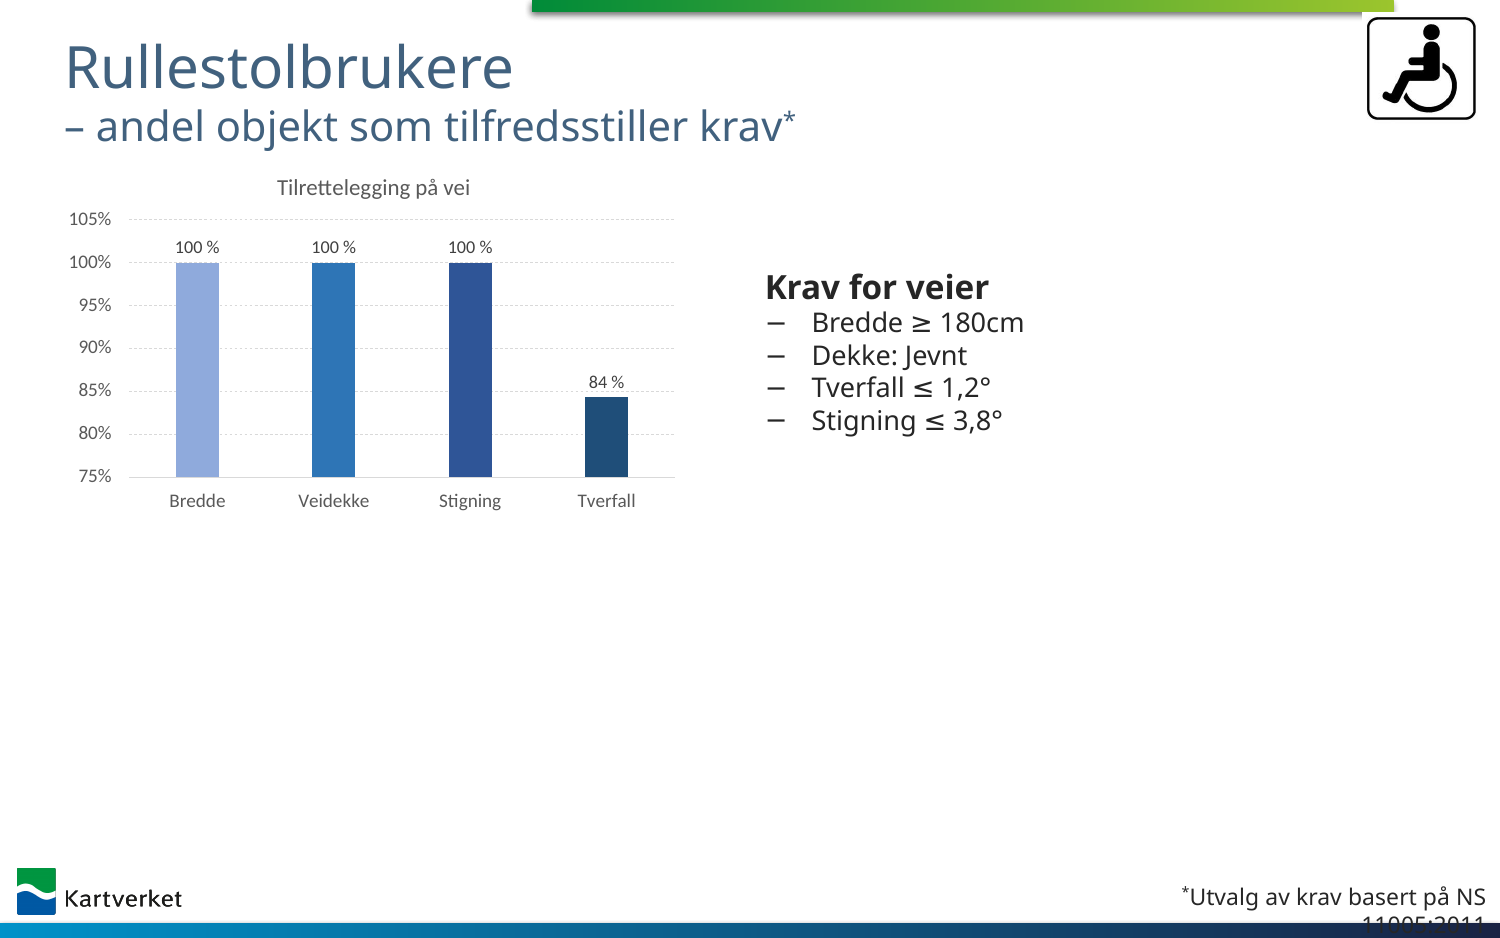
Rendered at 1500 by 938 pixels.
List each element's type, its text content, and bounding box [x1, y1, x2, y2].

text_box *Utvalg av krav basert på NS 11005:2011 [1068, 873, 1500, 938]
text_box Krav for veier Bredde ≥ 180cm Dekke: Jevnt Tverfall ≤ 1,2° Stigning ≤ 3,8° [750, 258, 1234, 444]
text_box Rullestolbrukere – andel objekt som tilfredsstiller krav* [49, 25, 1431, 158]
picture [1362, 12, 1481, 126]
picture [62, 166, 686, 519]
